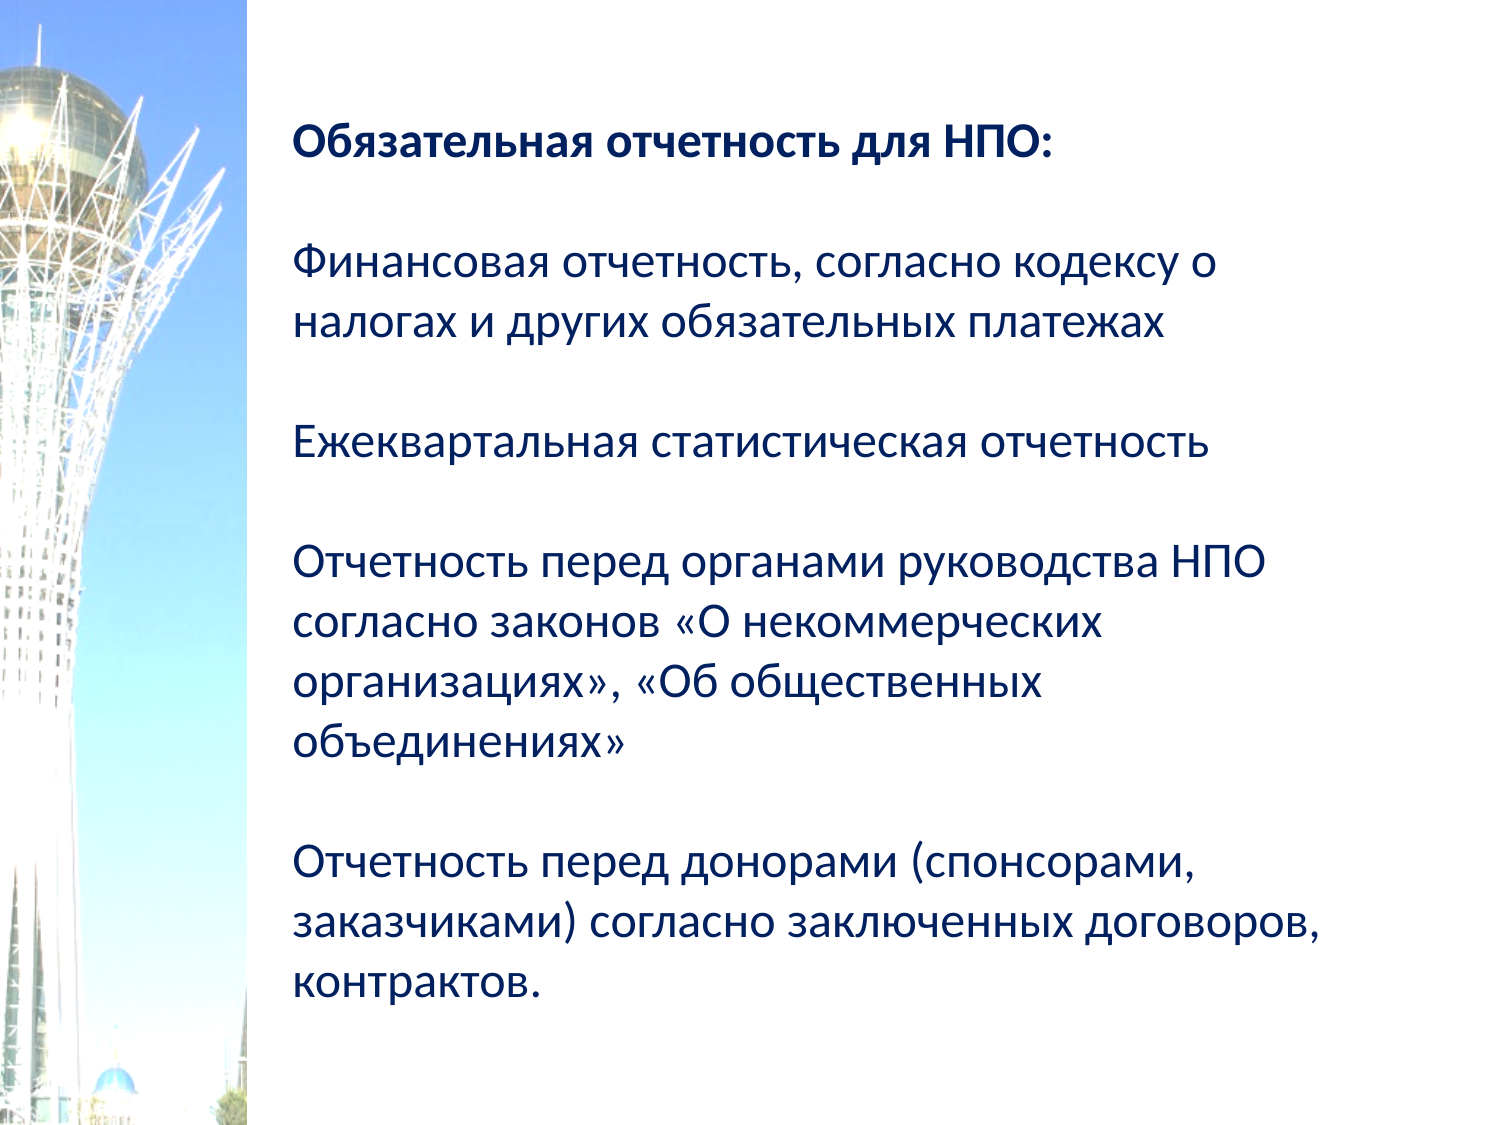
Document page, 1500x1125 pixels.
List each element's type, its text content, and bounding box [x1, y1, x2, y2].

text_box Обязательная отчетность для НПО: Финансовая отчетность, согласно кодексу о налогах и других обязательных платежах Ежеквартальная статистическая отчетность Отчетность перед органами руководства НПО согласно законов «О некоммерческих организациях», «Об общественных объединениях» Отчетность перед донорами (спонсорами, заказчиками) согласно заключенных договоров, контрактов. [277, 100, 1400, 1016]
picture [0, 0, 247, 1125]
